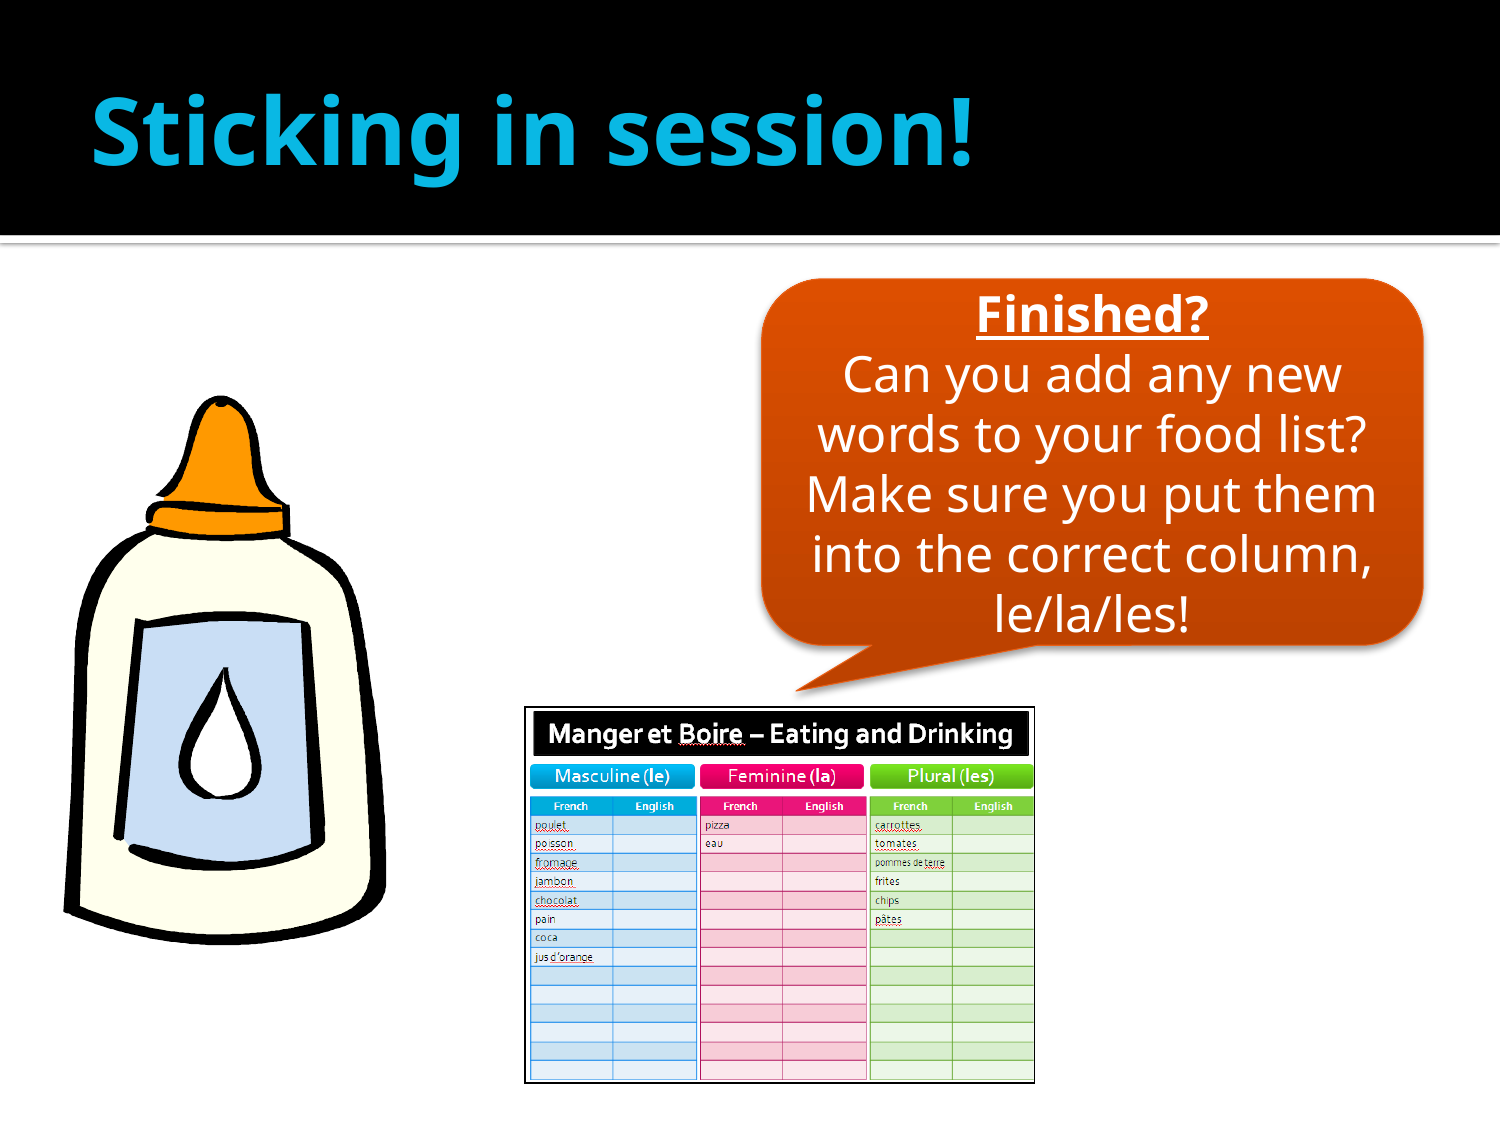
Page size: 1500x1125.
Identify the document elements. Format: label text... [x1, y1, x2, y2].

picture [53, 385, 397, 956]
picture [525, 707, 1034, 1083]
title Sticking in session! [75, 25, 1425, 231]
text_box Finished? Can you add any new words to your food list? Make sure you put them into the correct column, le/la/les! [761, 278, 1424, 692]
